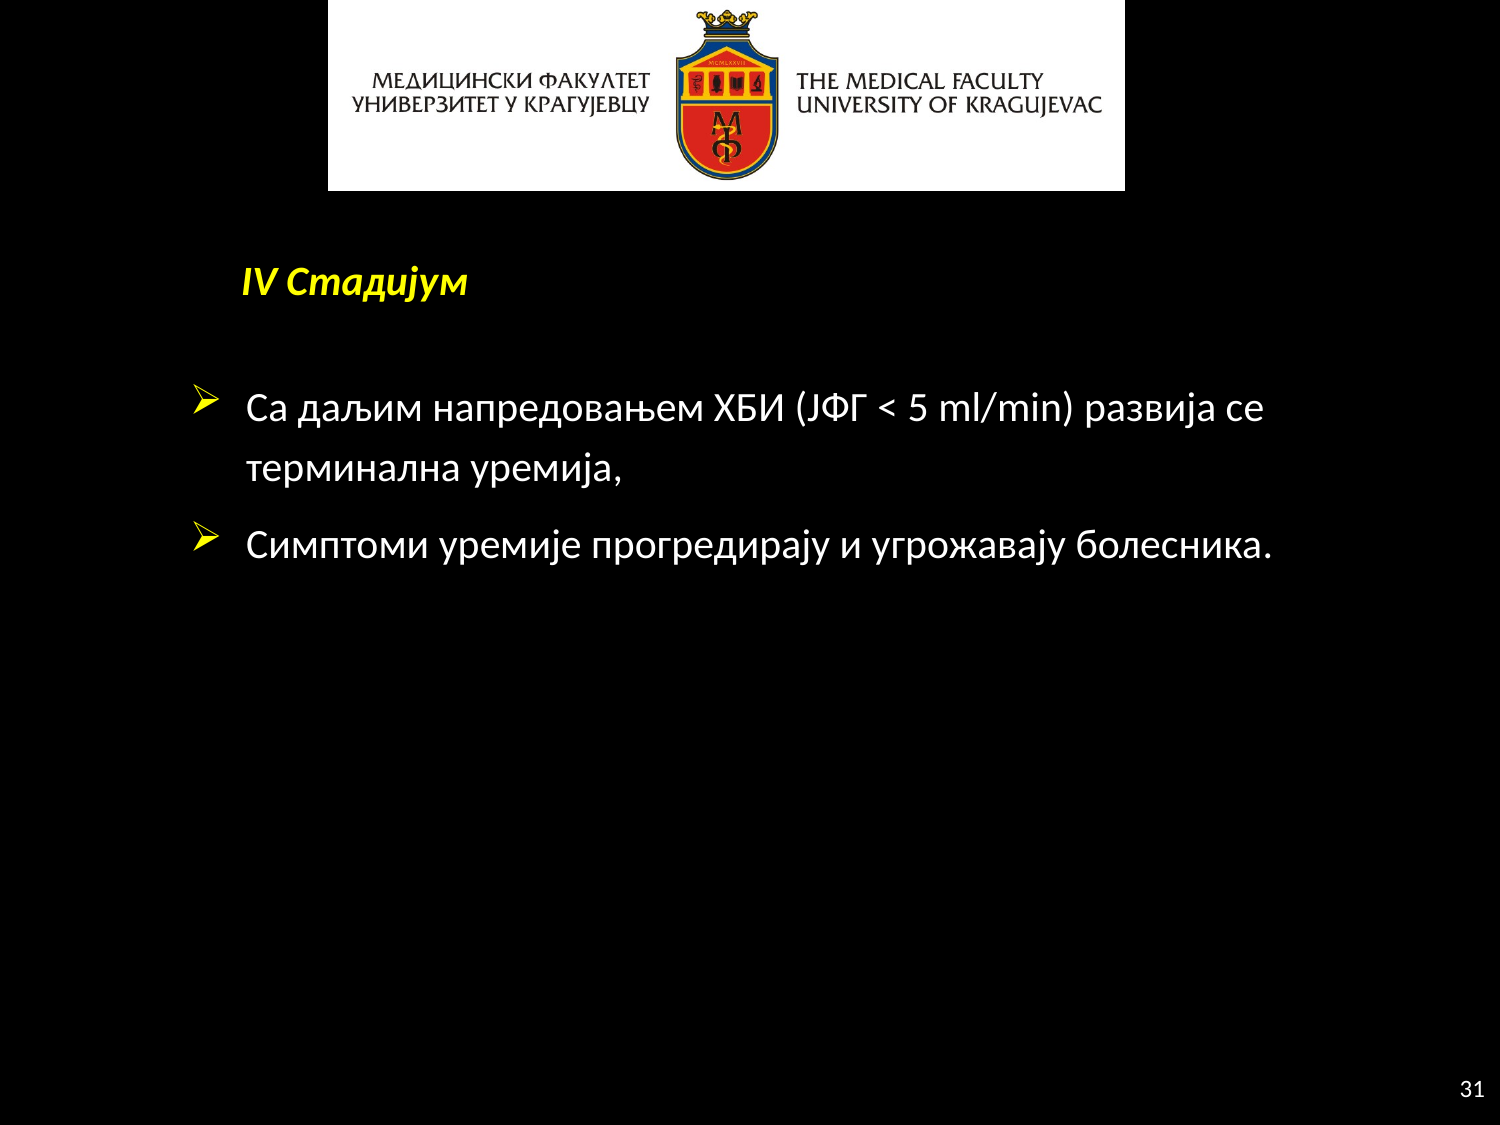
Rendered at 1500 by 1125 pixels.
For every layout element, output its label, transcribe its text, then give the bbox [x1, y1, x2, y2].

text_box IV Стадијум [226, 246, 484, 311]
slide_number 31 [1187, 1050, 1500, 1125]
picture [328, 0, 1125, 191]
text_box Са даљим напредовањем ХБИ (JФГ < 5 ml/min) развија се терминална уремија, Симптоми уремије прогредирају и угрожавају болесника. [174, 362, 1425, 574]
